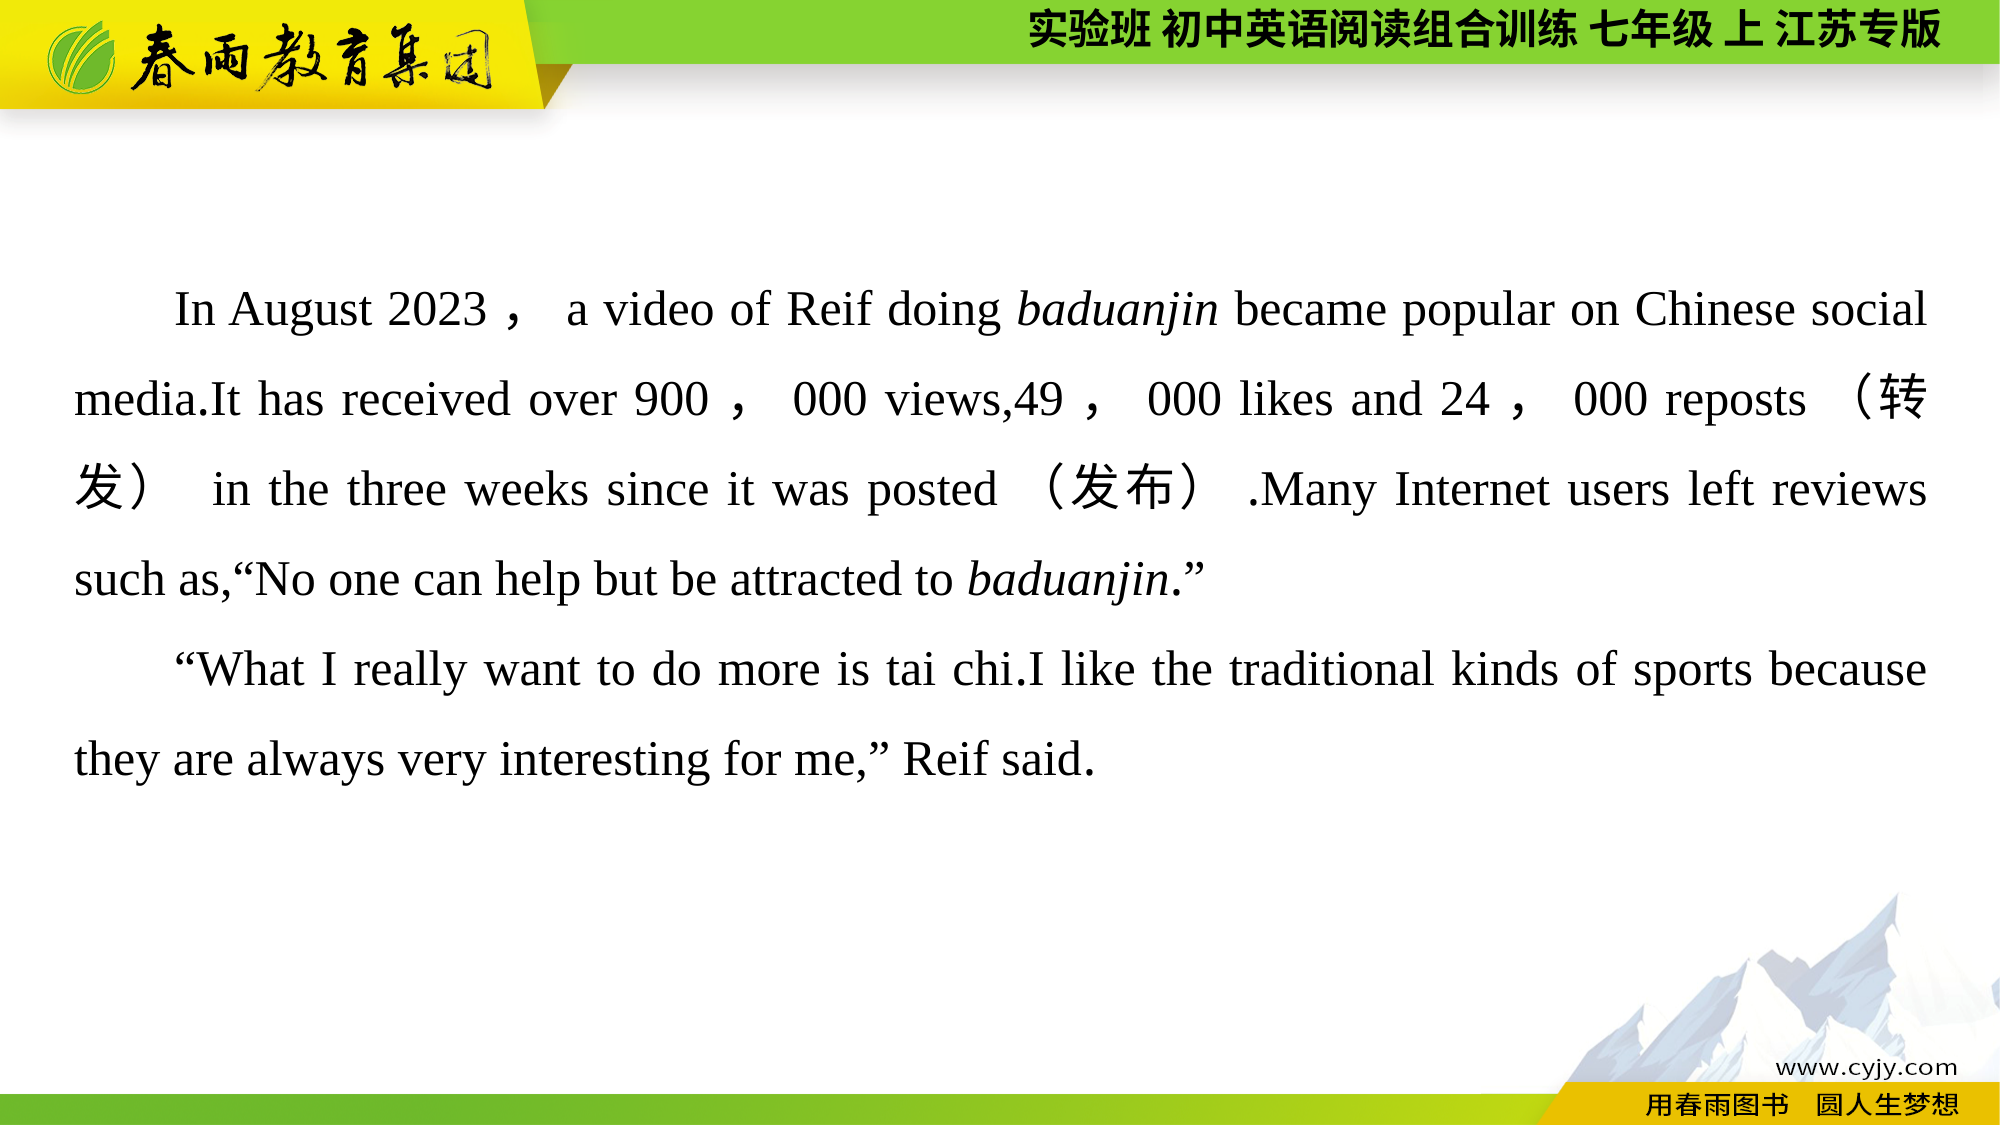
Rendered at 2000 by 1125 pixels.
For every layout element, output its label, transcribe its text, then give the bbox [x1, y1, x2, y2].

list In August 2023，a video of Reif doing baduanjin became popular on Chinese social media.It has received over 900，000 views,49，000 likes and 24，000 reposts（转发） in the three weeks since it was posted（发布）.Many Internet users left reviews such as,“No one can help but be attracted to baduanjin.” “What I really want to do more is tai chi.I like the traditional kinds of sports because they are always very interesting for me,” Reif said. [59, 237, 1944, 787]
picture [0, 0, 2000, 1125]
